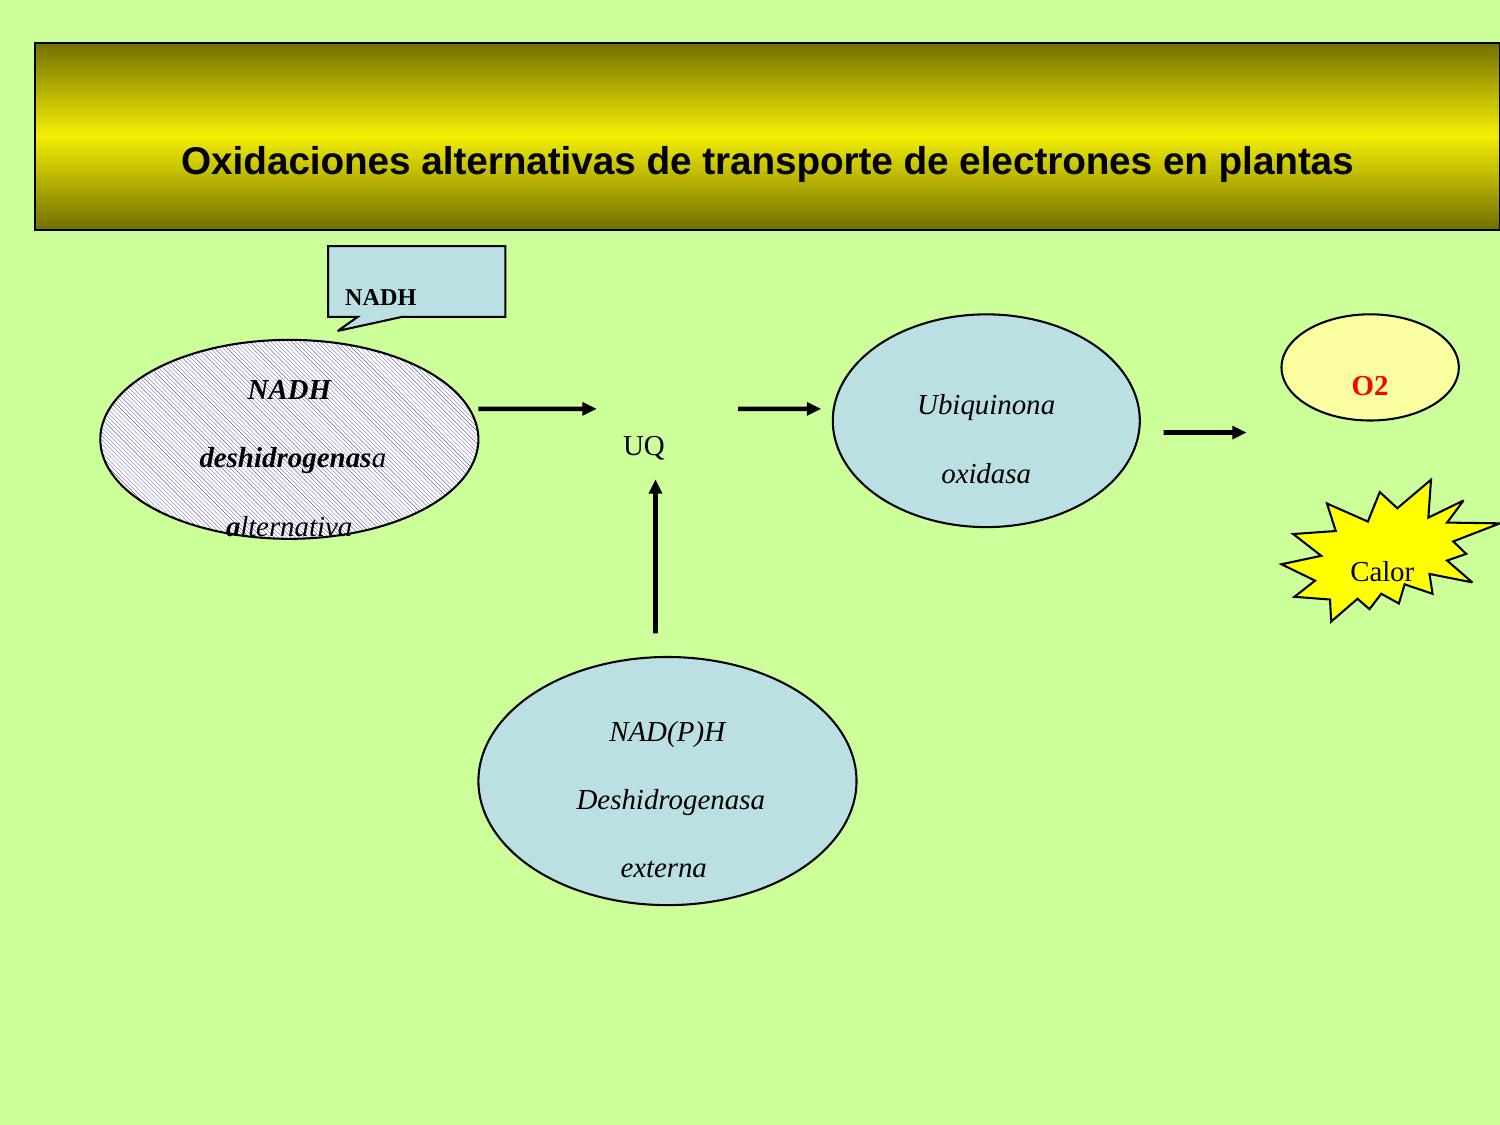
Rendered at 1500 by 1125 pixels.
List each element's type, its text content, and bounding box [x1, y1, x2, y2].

text_box NAD(P)H Deshidrogenasa externa [478, 656, 857, 906]
text_box UQ [608, 385, 715, 469]
text_box NADH deshidrogenasa alternativa [100, 339, 479, 539]
text_box NADH [328, 246, 506, 331]
text_box [1163, 426, 1247, 439]
text_box Ubiquinona oxidasa [832, 314, 1140, 528]
text_box [738, 402, 821, 416]
text_box [478, 402, 597, 416]
text_box O2 [1281, 314, 1459, 421]
text_box Oxidaciones alternativas de transporte de electrones en plantas [35, 42, 1500, 231]
text_box [649, 479, 662, 634]
text_box Calor [1281, 479, 1500, 622]
